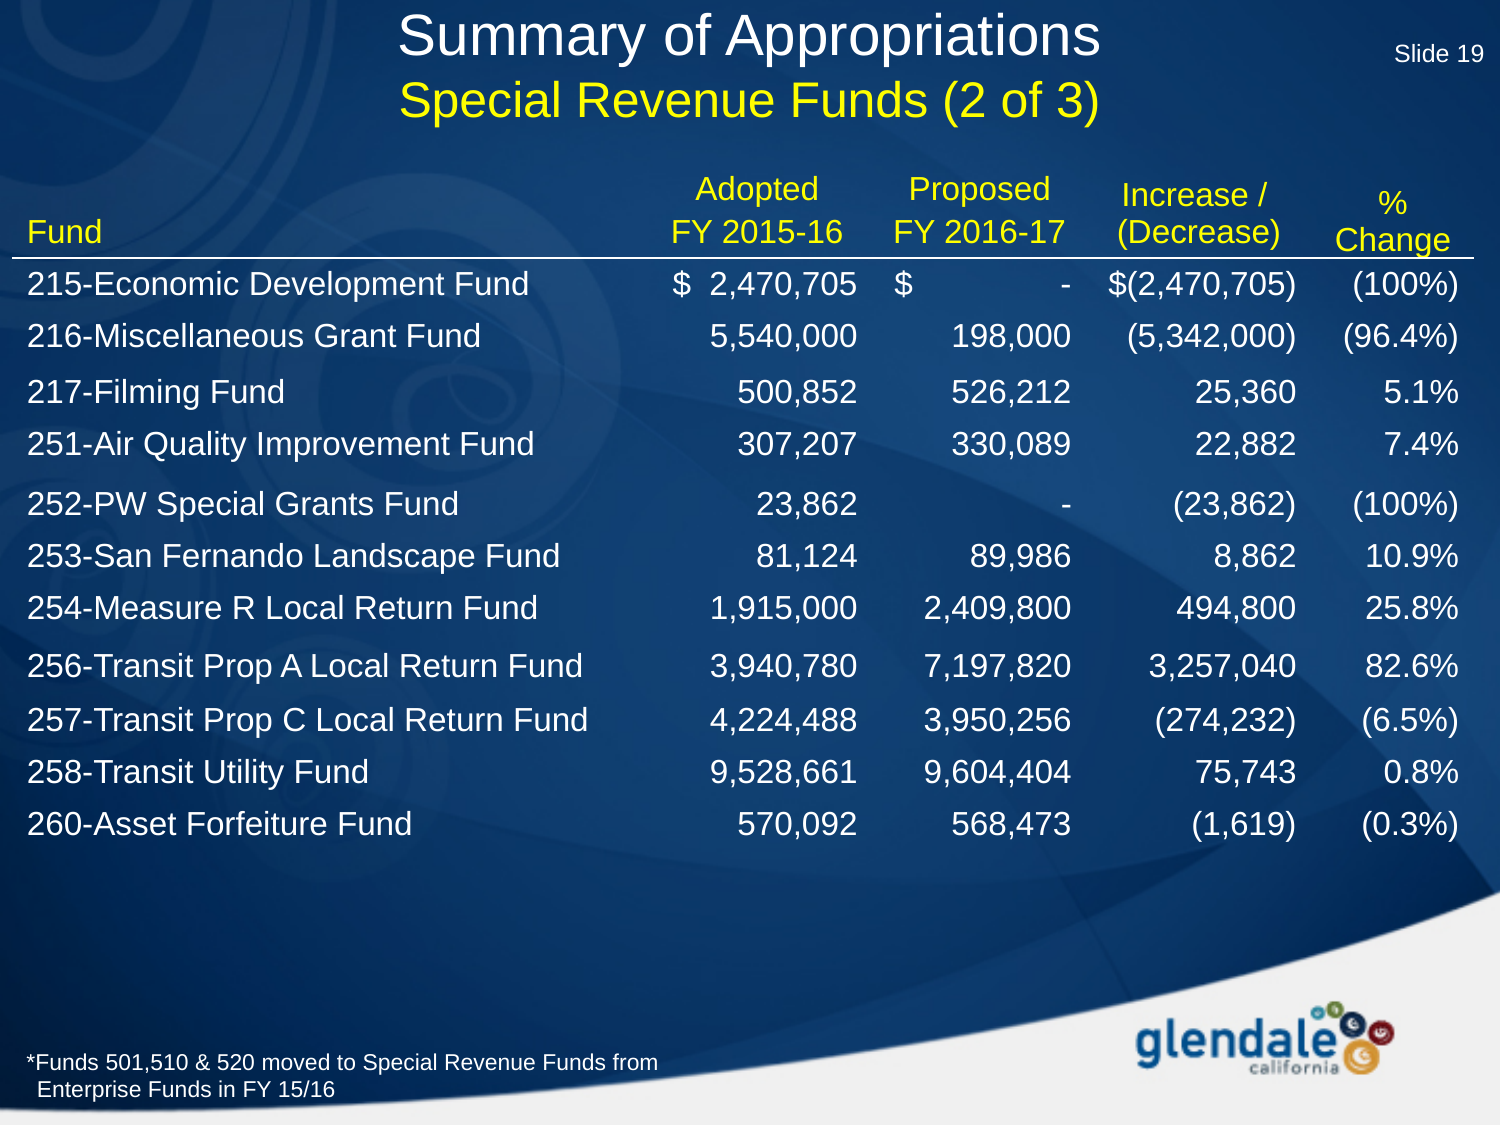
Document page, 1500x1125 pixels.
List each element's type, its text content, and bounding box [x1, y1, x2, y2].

table_cell (100%) [1312, 478, 1474, 530]
table_cell 25.8% [1312, 582, 1474, 640]
text_box *Funds 501,510 & 520 moved to Special Revenue Funds from Enterprise Funds in FY 15/16 [11, 1039, 687, 1110]
table_header Adopted FY 2015-16 [642, 163, 873, 257]
table_cell 82.6% [1312, 640, 1474, 694]
table_cell 253-San Fernando Landscape Fund [12, 530, 642, 582]
table_cell 25,360 [1087, 366, 1312, 418]
table_cell 256-Transit Prop A Local Return Fund [12, 640, 642, 694]
table_cell 22,882 [1087, 418, 1312, 478]
table_cell (0.3%) [1312, 798, 1474, 852]
picture [0, 0, 1500, 1125]
table_header Proposed FY 2016-17 [873, 163, 1087, 257]
table_cell 3,257,040 [1087, 640, 1312, 694]
table_cell 5,540,000 [642, 310, 873, 366]
title Summary of Appropriations Special Revenue Funds (2 of 3) [50, 12, 1450, 113]
table_cell 89,986 [873, 530, 1087, 582]
table_cell 251-Air Quality Improvement Fund [12, 418, 642, 478]
table_cell $ - [873, 259, 1087, 310]
table_cell 494,800 [1087, 582, 1312, 640]
table_cell 5.1% [1312, 366, 1474, 418]
table_cell 307,207 [642, 418, 873, 478]
table_cell 260-Asset Forfeiture Fund [12, 798, 642, 852]
table_cell 216-Miscellaneous Grant Fund [12, 310, 642, 366]
table_cell 10.9% [1312, 530, 1474, 582]
table_cell 9,528,661 [642, 746, 873, 798]
table_cell 1,915,000 [642, 582, 873, 640]
table_cell 215-Economic Development Fund [12, 259, 642, 310]
table_cell 252-PW Special Grants Fund [12, 478, 642, 530]
table_cell 81,124 [642, 530, 873, 582]
table_cell (274,232) [1087, 694, 1312, 746]
table_cell (6.5%) [1312, 694, 1474, 746]
table_cell 254-Measure R Local Return Fund [12, 582, 642, 640]
table_cell 258-Transit Utility Fund [12, 746, 642, 798]
table_cell 568,473 [873, 798, 1087, 852]
table_cell 330,089 [873, 418, 1087, 478]
table_cell 217-Filming Fund [12, 366, 642, 418]
table_cell 257-Transit Prop C Local Return Fund [12, 694, 642, 746]
slide_number Slide 19 [1149, 0, 1500, 75]
table_cell 7,197,820 [873, 640, 1087, 694]
table_cell (23,862) [1087, 478, 1312, 530]
table_cell 8,862 [1087, 530, 1312, 582]
table_cell (5,342,000) [1087, 310, 1312, 366]
table_cell 2,409,800 [873, 582, 1087, 640]
table_header Increase / (Decrease) [1087, 163, 1312, 257]
table_cell 7.4% [1312, 418, 1474, 478]
table_header % Change [1312, 163, 1474, 257]
table_cell 570,092 [642, 798, 873, 852]
table_cell 198,000 [873, 310, 1087, 366]
table_cell 3,940,780 [642, 640, 873, 694]
table_cell $(2,470,705) [1087, 259, 1312, 310]
table_cell 0.8% [1312, 746, 1474, 798]
table_cell 23,862 [642, 478, 873, 530]
table_cell (96.4%) [1312, 310, 1474, 366]
table_cell 9,604,404 [873, 746, 1087, 798]
table_cell 3,950,256 [873, 694, 1087, 746]
table_cell (100%) [1312, 259, 1474, 310]
table_cell (1,619) [1087, 798, 1312, 852]
table_header Fund [12, 163, 642, 257]
table_cell 4,224,488 [642, 694, 873, 746]
table_cell - [873, 478, 1087, 530]
table_cell 75,743 [1087, 746, 1312, 798]
table_cell $ 2,470,705 [642, 259, 873, 310]
table_cell 500,852 [642, 366, 873, 418]
table_cell 526,212 [873, 366, 1087, 418]
